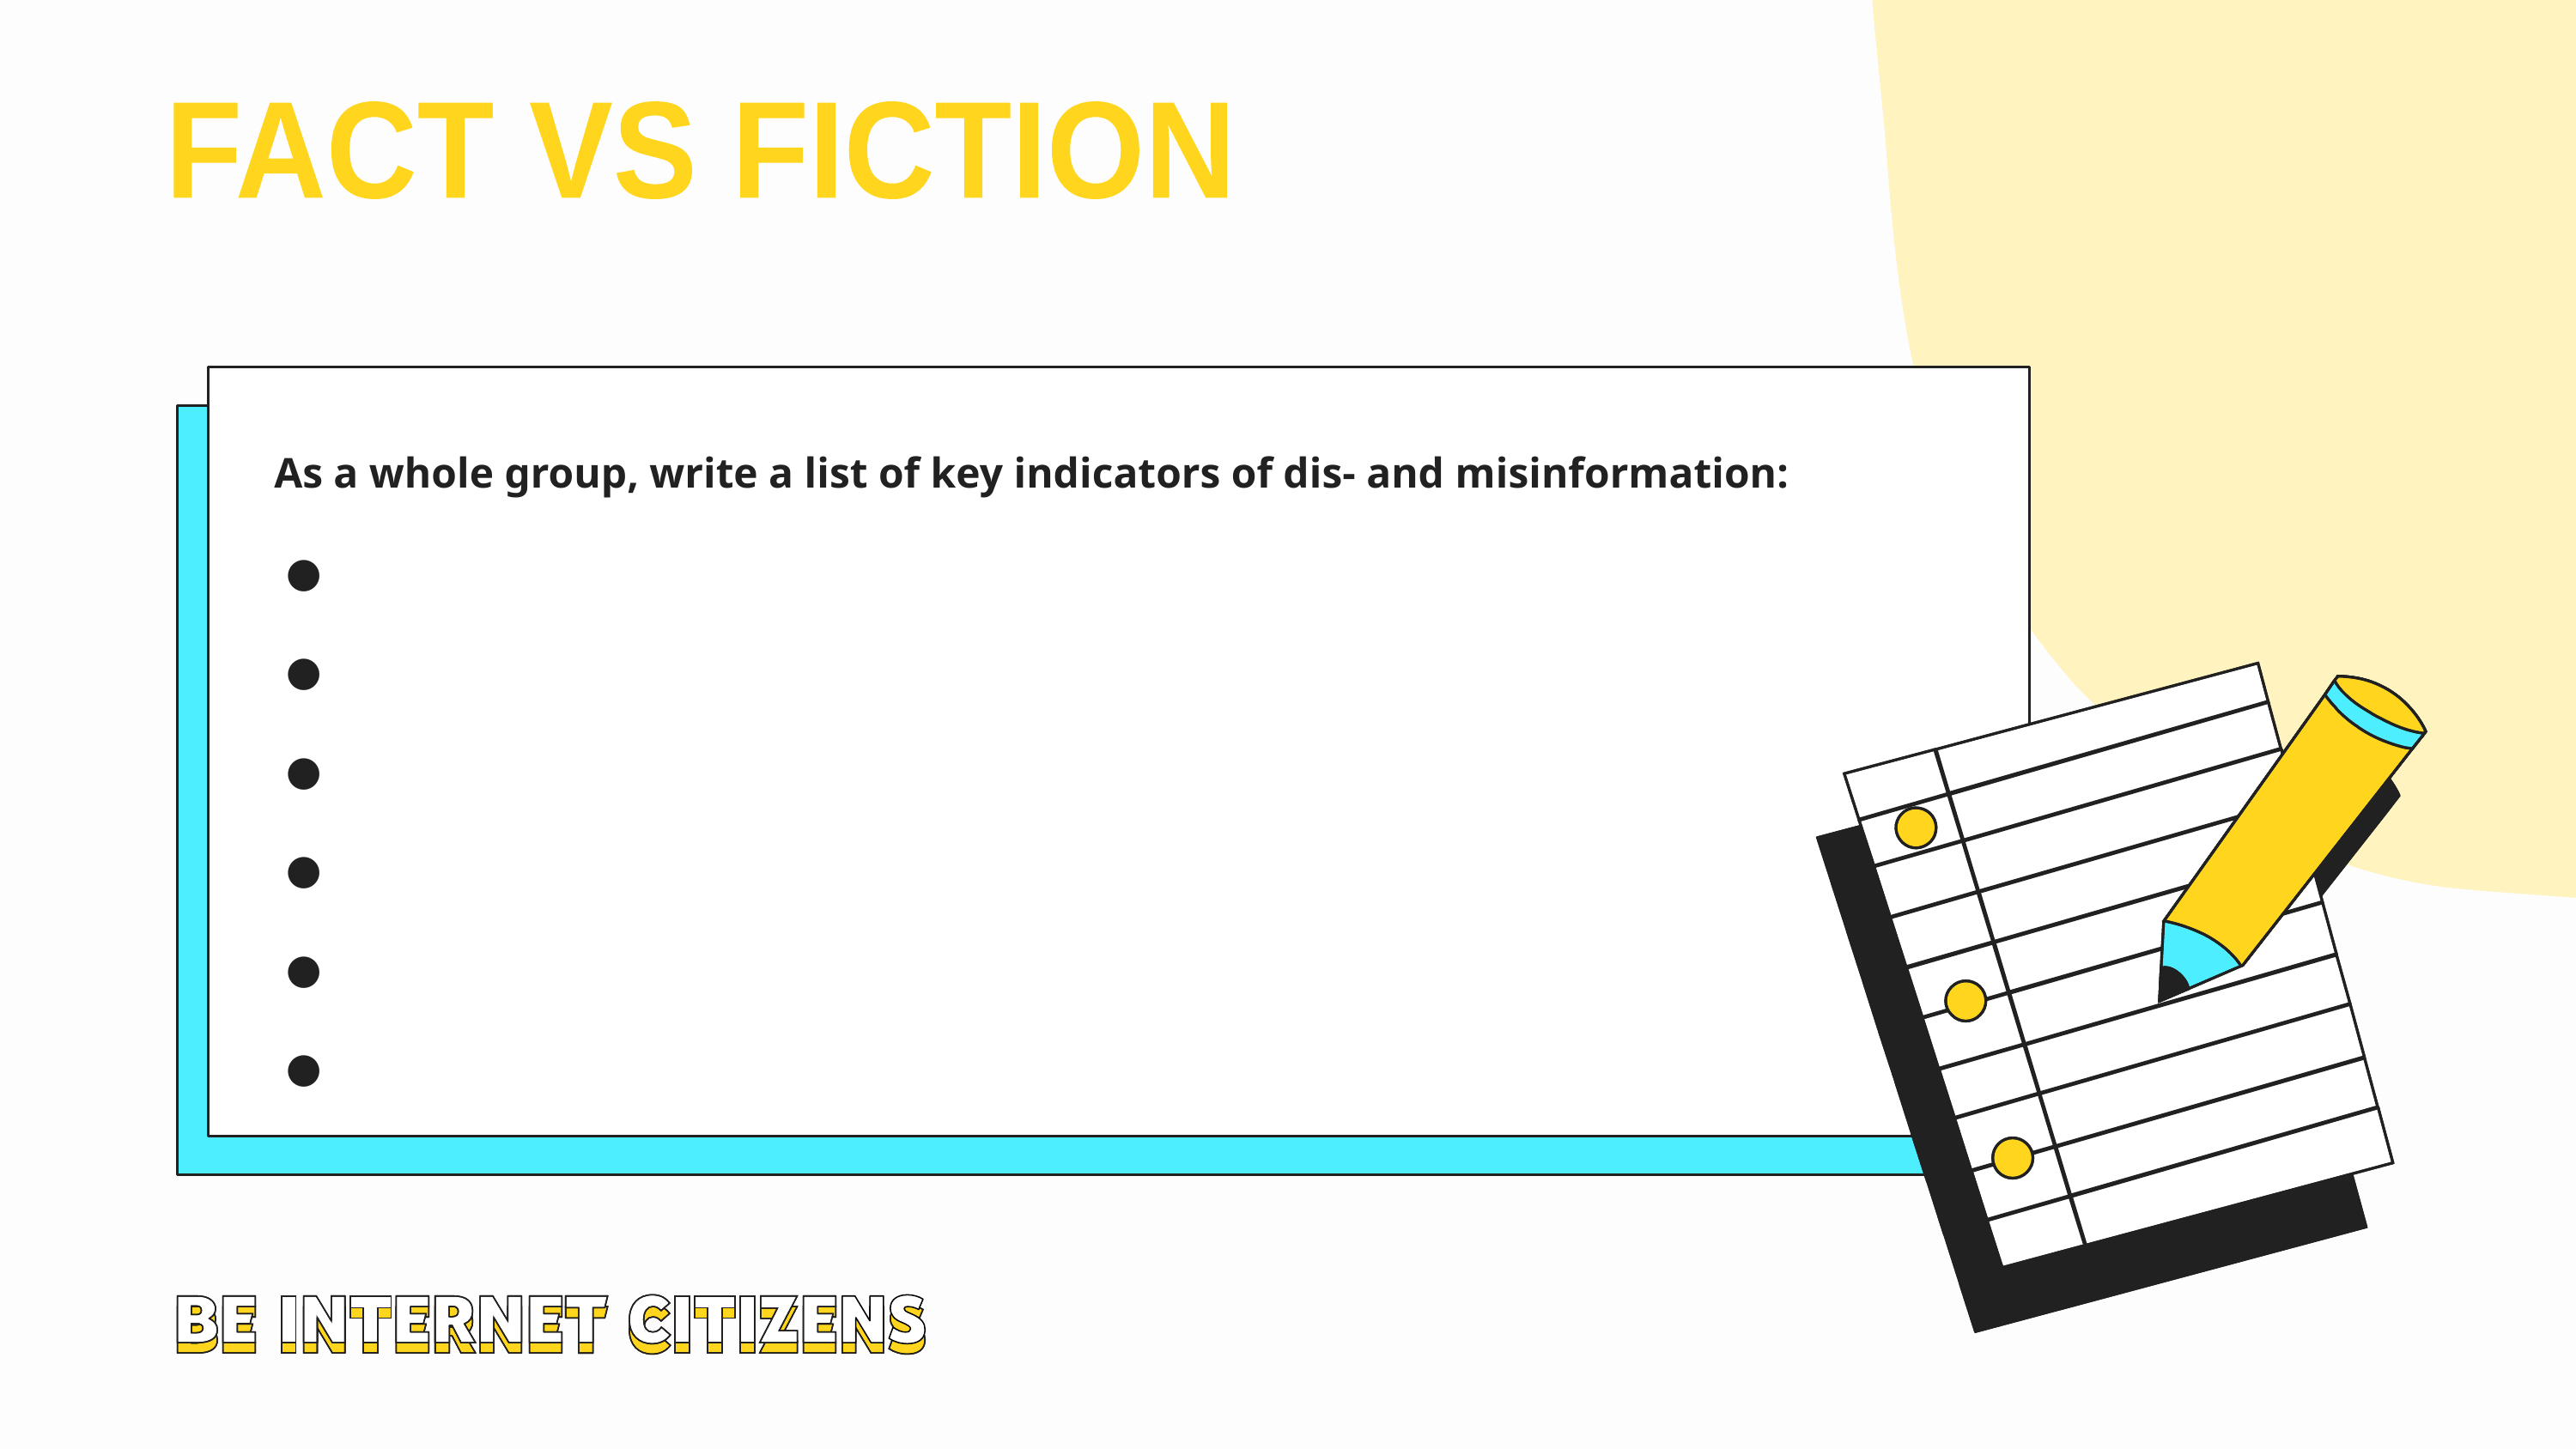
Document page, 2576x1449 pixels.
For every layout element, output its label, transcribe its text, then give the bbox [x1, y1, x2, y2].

text_box As a whole group, write a list of key indicators of dis- and misinformation: [261, 434, 1988, 1210]
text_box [1817, 663, 2427, 1332]
text_box [1872, 0, 2576, 898]
text_box [177, 405, 261, 1175]
text_box [208, 367, 2030, 1137]
